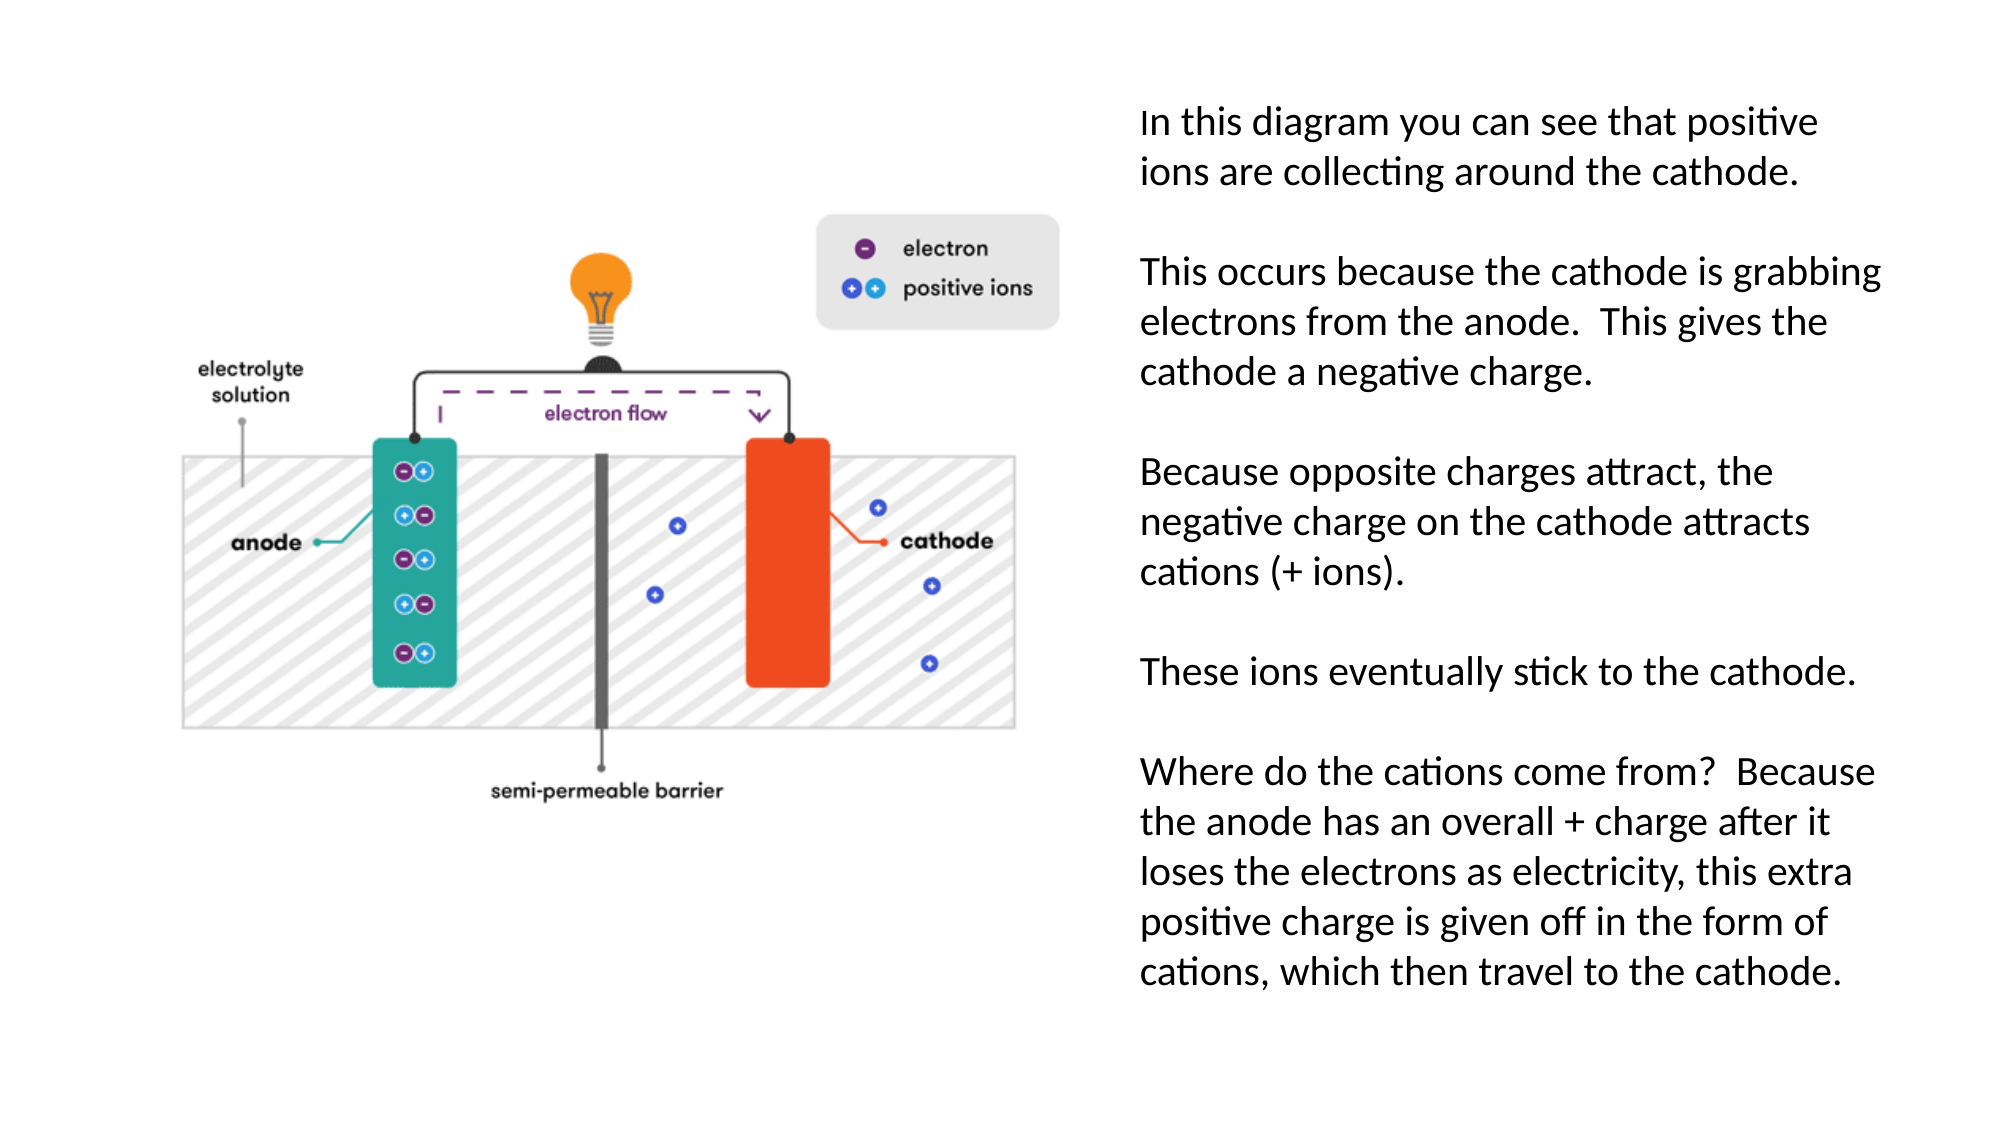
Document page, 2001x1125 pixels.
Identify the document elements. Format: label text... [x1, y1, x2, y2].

text_box In this diagram you can see that positive ions are collecting around the cathode. This occurs because the cathode is grabbing electrons from the anode. This gives the cathode a negative charge. Because opposite charges attract, the negative charge on the cathode attracts cations (+ ions). These ions eventually stick to the cathode. Where do the cations come from? Because the anode has an overall + charge after it loses the electrons as electricity, this extra positive charge is given off in the form of cations, which then travel to the cathode. [1125, 86, 1908, 1002]
picture [112, 185, 1093, 843]
